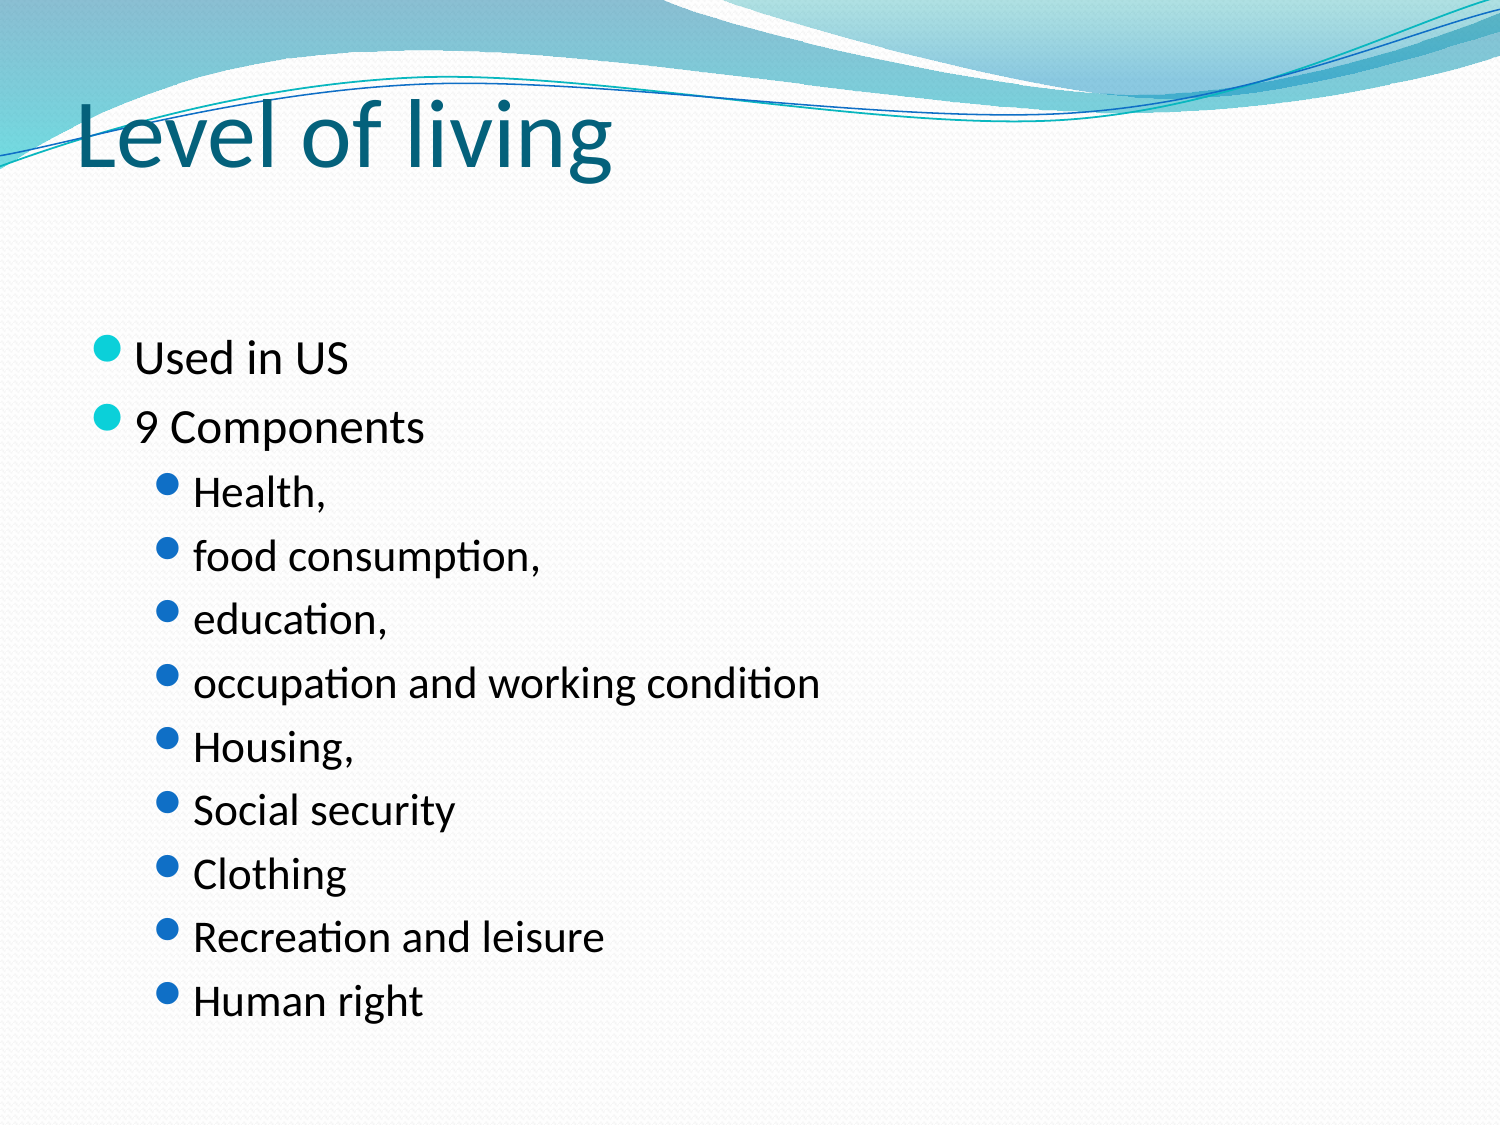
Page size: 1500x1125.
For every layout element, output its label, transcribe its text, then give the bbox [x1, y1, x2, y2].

list Used in US 9 Components Health, food consumption, education, occupation and working condition Housing, Social security Clothing Recreation and leisure Human right [75, 317, 1425, 1038]
title Level of living [75, 62, 1425, 188]
